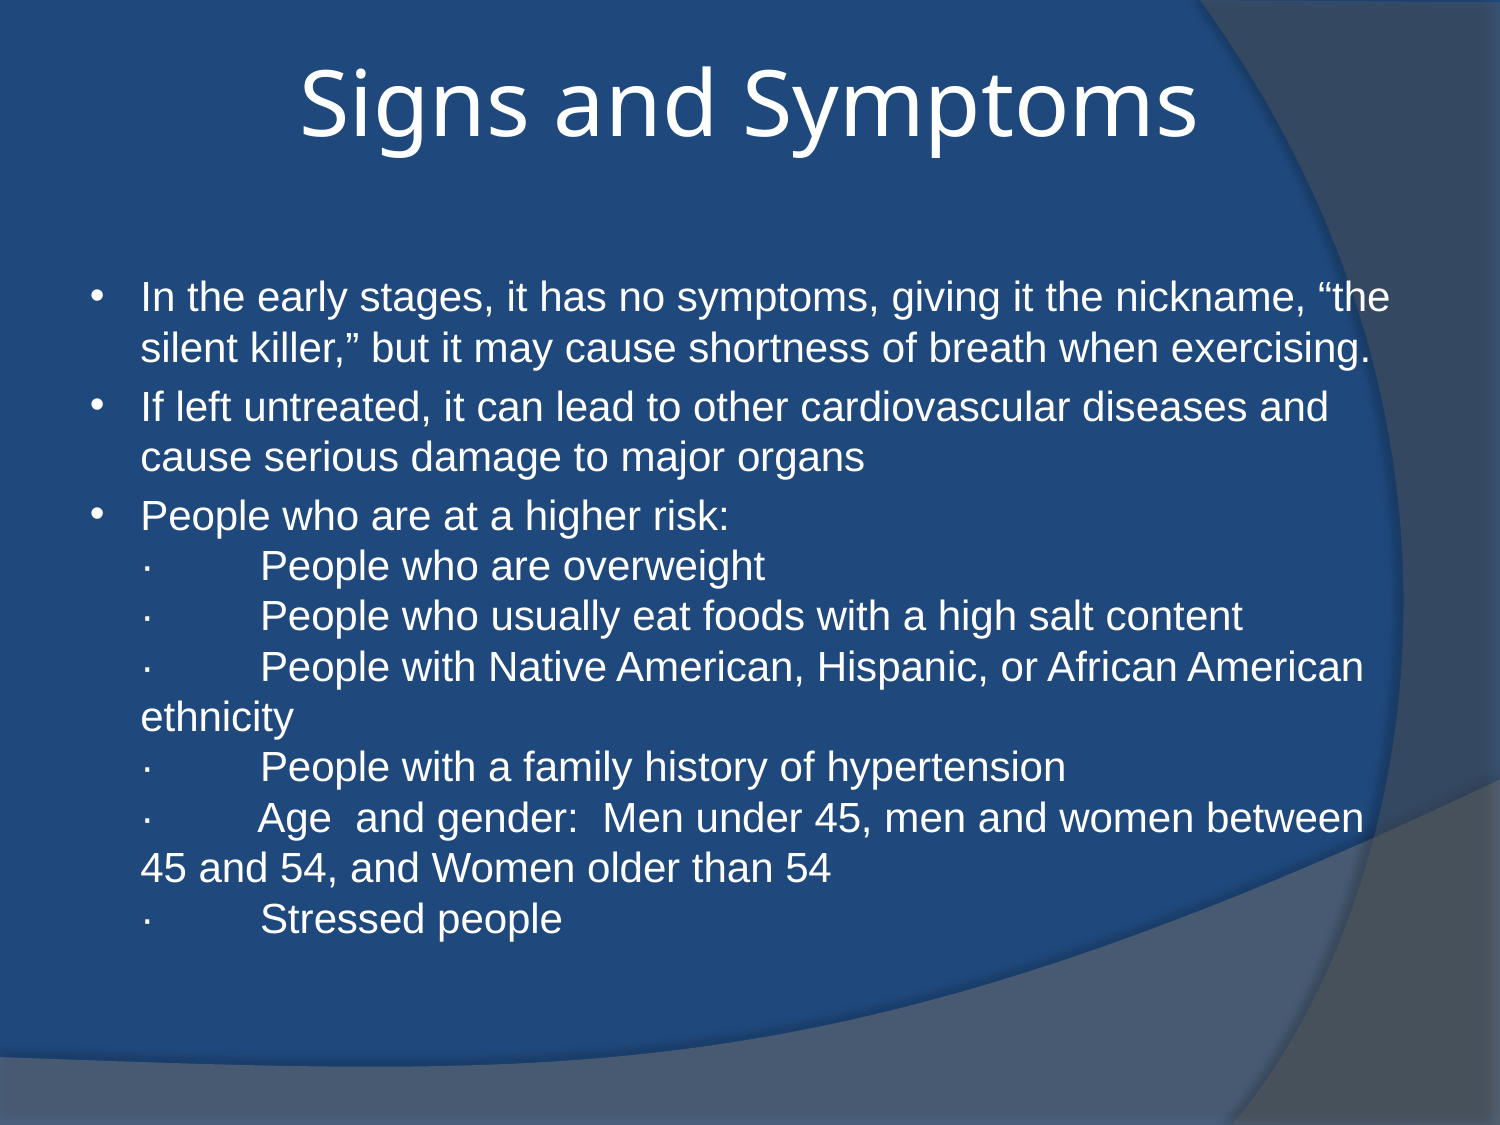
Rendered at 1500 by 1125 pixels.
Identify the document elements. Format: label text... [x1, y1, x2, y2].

text_box Signs and Symptoms [74, 37, 1425, 225]
text_box In the early stages, it has no symptoms, giving it the nickname, “the silent killer,” but it may cause shortness of breath when exercising. If left untreated, it can lead to other cardiovascular diseases and cause serious damage to major organs People who are at a higher risk: · People who are overweight · People who usually eat foods with a high salt content · People with Native American, Hispanic, or African American ethnicity · People with a family history of hypertension · Age and gender: Men under 45, men and women between 45 and 54, and Women older than 54 · Stressed people [74, 262, 1425, 1005]
